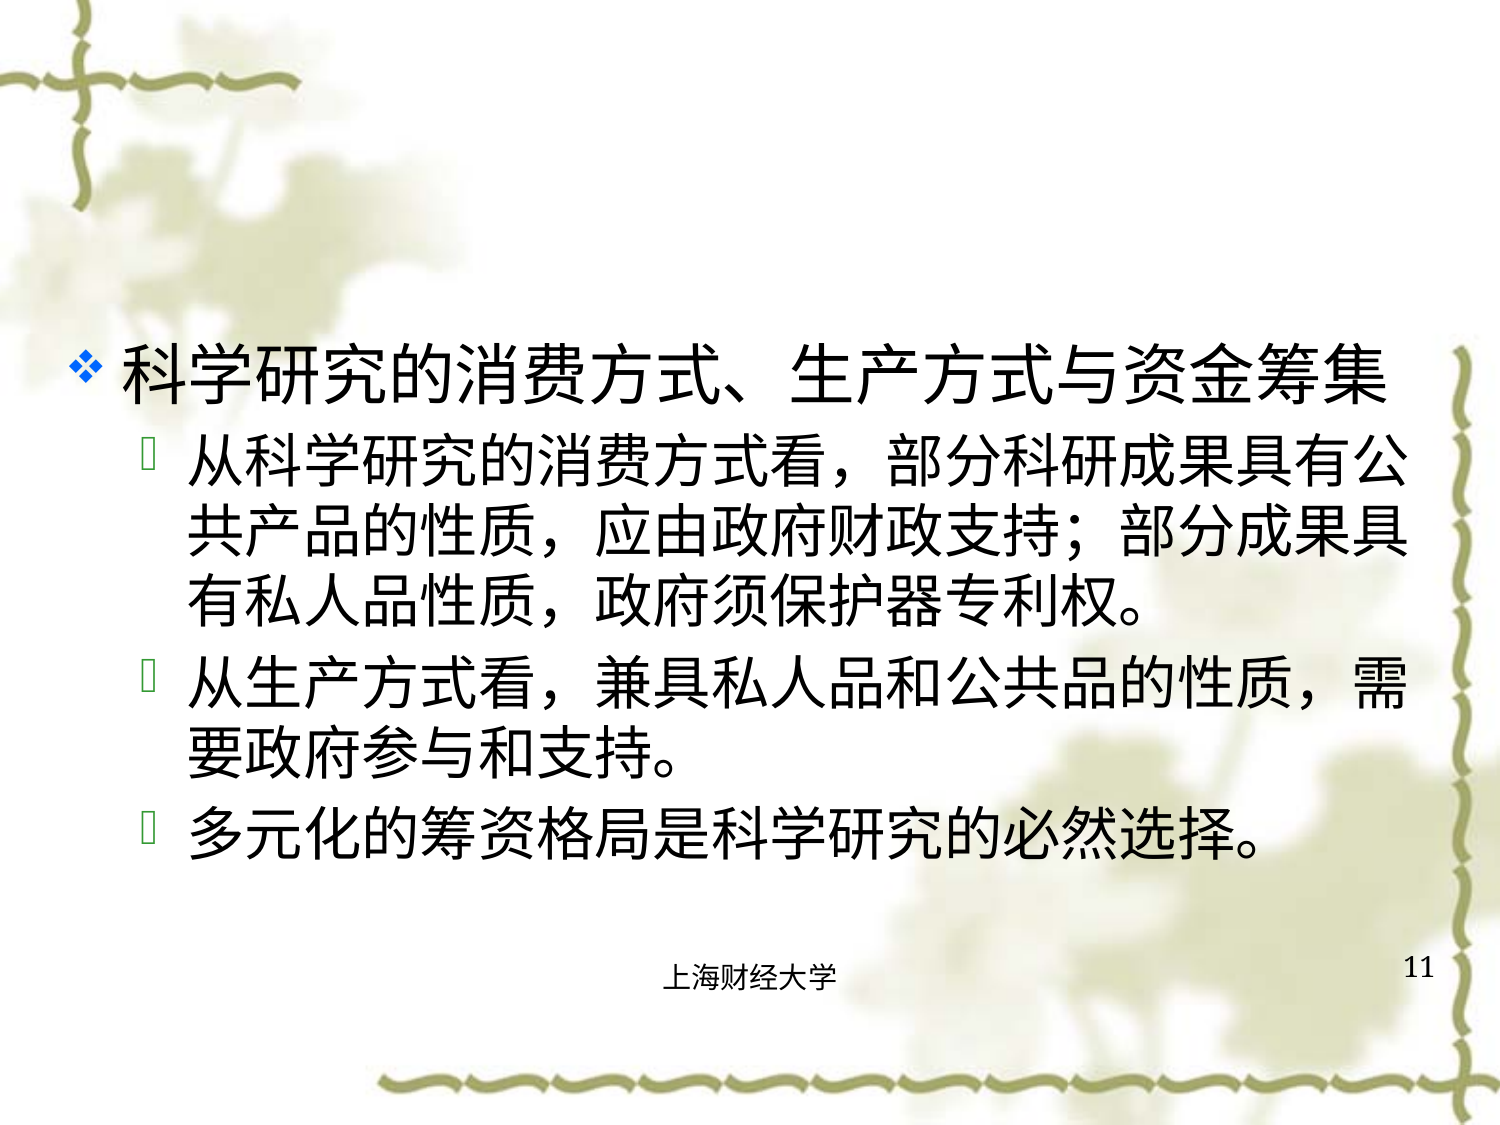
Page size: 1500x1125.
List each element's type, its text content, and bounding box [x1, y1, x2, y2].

footer 上海财经大学 [512, 952, 988, 1066]
slide_number 11 [1074, 940, 1451, 1066]
picture [0, 0, 1500, 1125]
list 科学研究的消费方式、生产方式与资金筹集 从科学研究的消费方式看，部分科研成果具有公共产品的性质，应由政府财政支持；部分成果具有私人品性质，政府须保护器专利权。 从生产方式看，兼具私人品和公共品的性质，需要政府参与和支持。 多元化的筹资格局是科学研究的必然选择。 [49, 324, 1452, 963]
